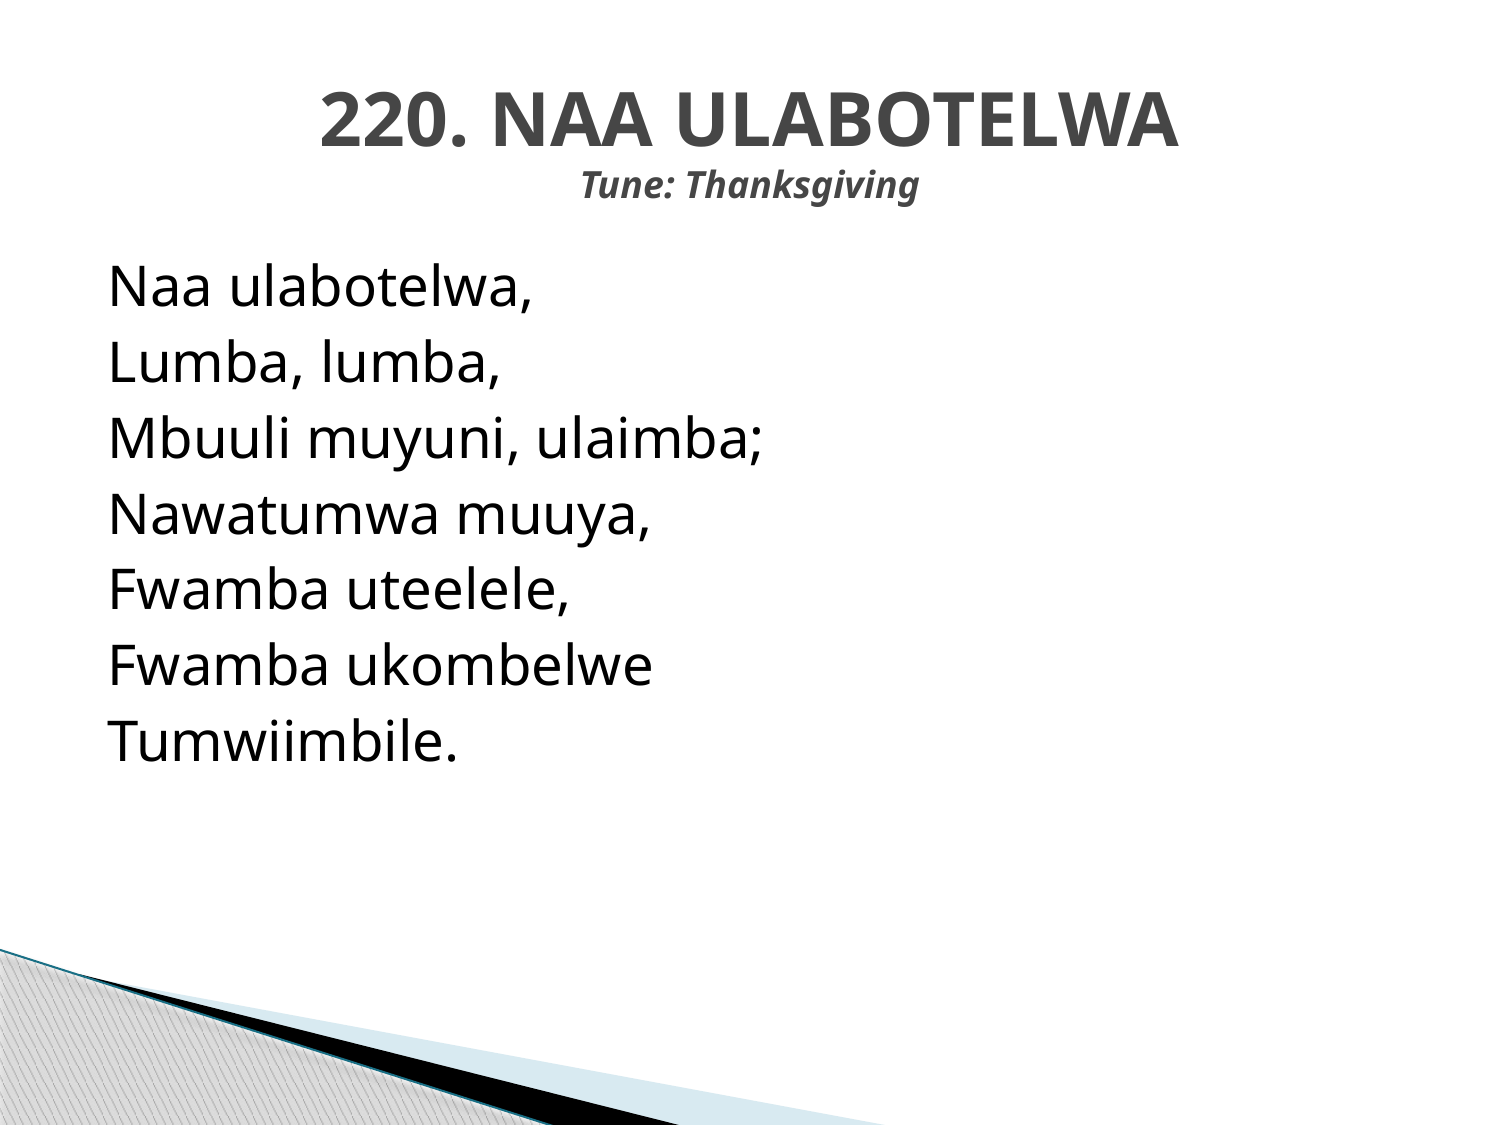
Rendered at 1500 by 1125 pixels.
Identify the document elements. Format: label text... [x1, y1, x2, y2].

title 220. NAA ULABOTELWA Tune: Thanksgiving [75, 45, 1425, 233]
list Naa ulabotelwa, Lumba, lumba, Mbuuli muyuni, ulaimba; Nawatumwa muuya, Fwamba uteelele, Fwamba ukombelwe Tumwiimbile. [75, 243, 1425, 986]
